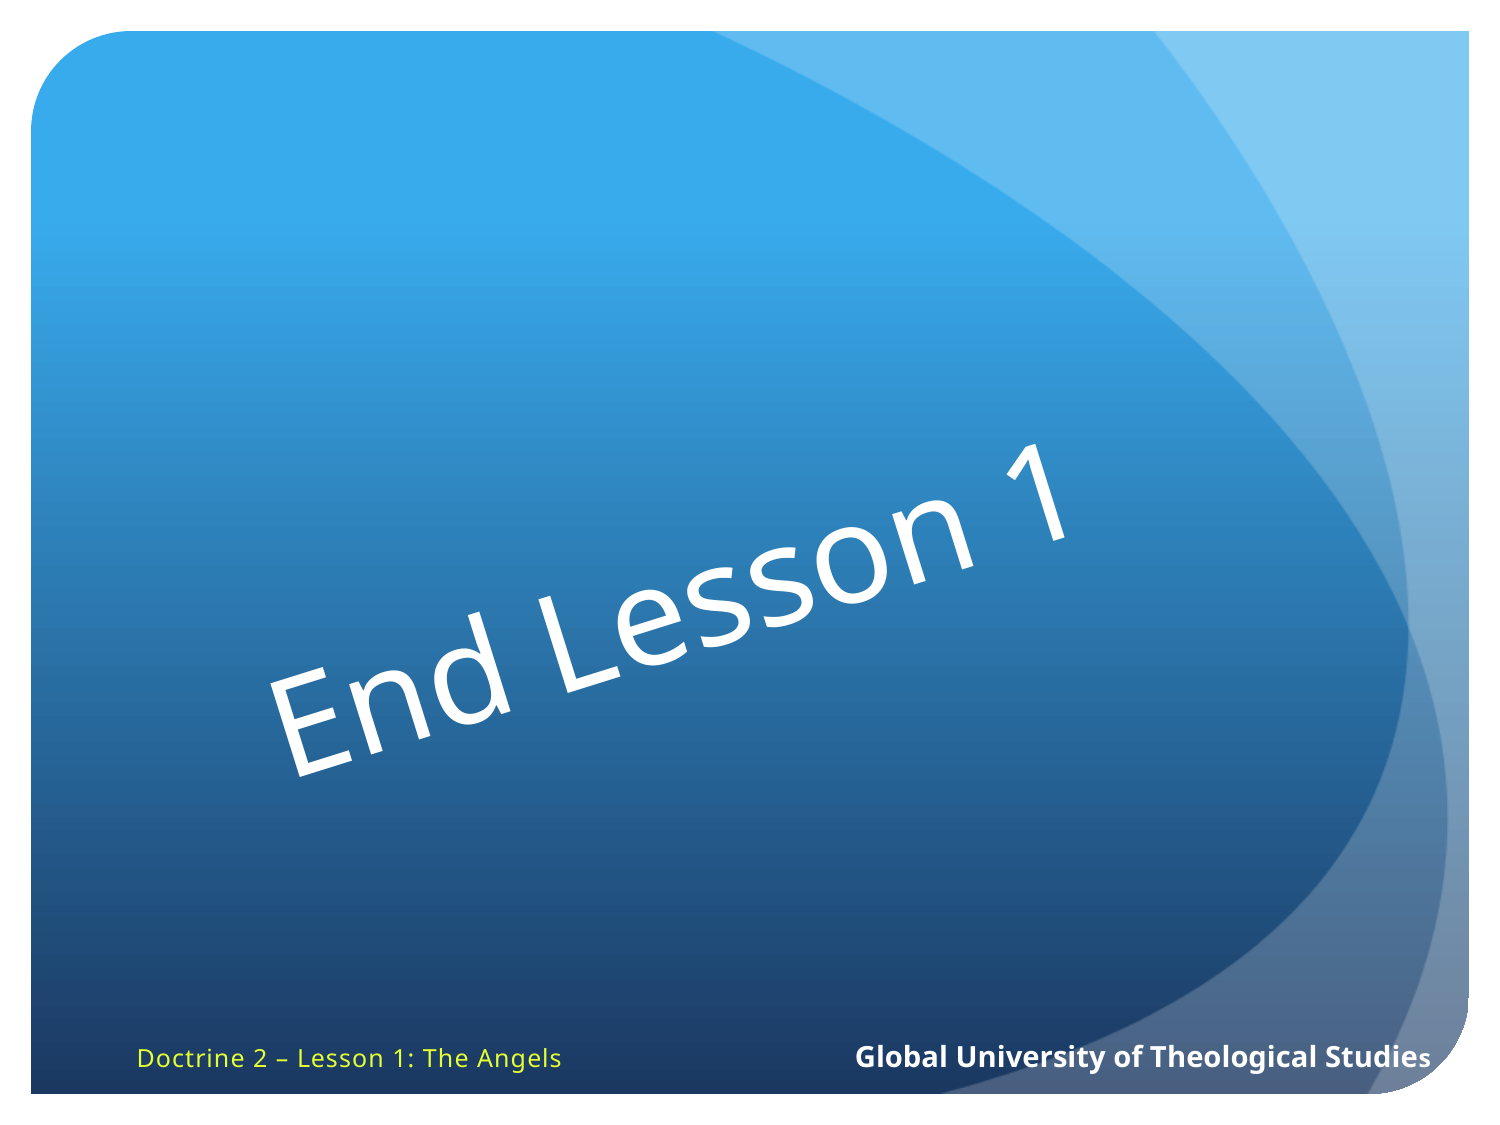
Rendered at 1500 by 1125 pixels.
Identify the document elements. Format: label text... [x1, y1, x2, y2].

text_box Doctrine 2 – Lesson 1: The Angels Global University of Theological Studies [22, 1028, 1447, 1083]
picture [24, 30, 1473, 1094]
text_box End Lesson 1 [129, 353, 1218, 851]
